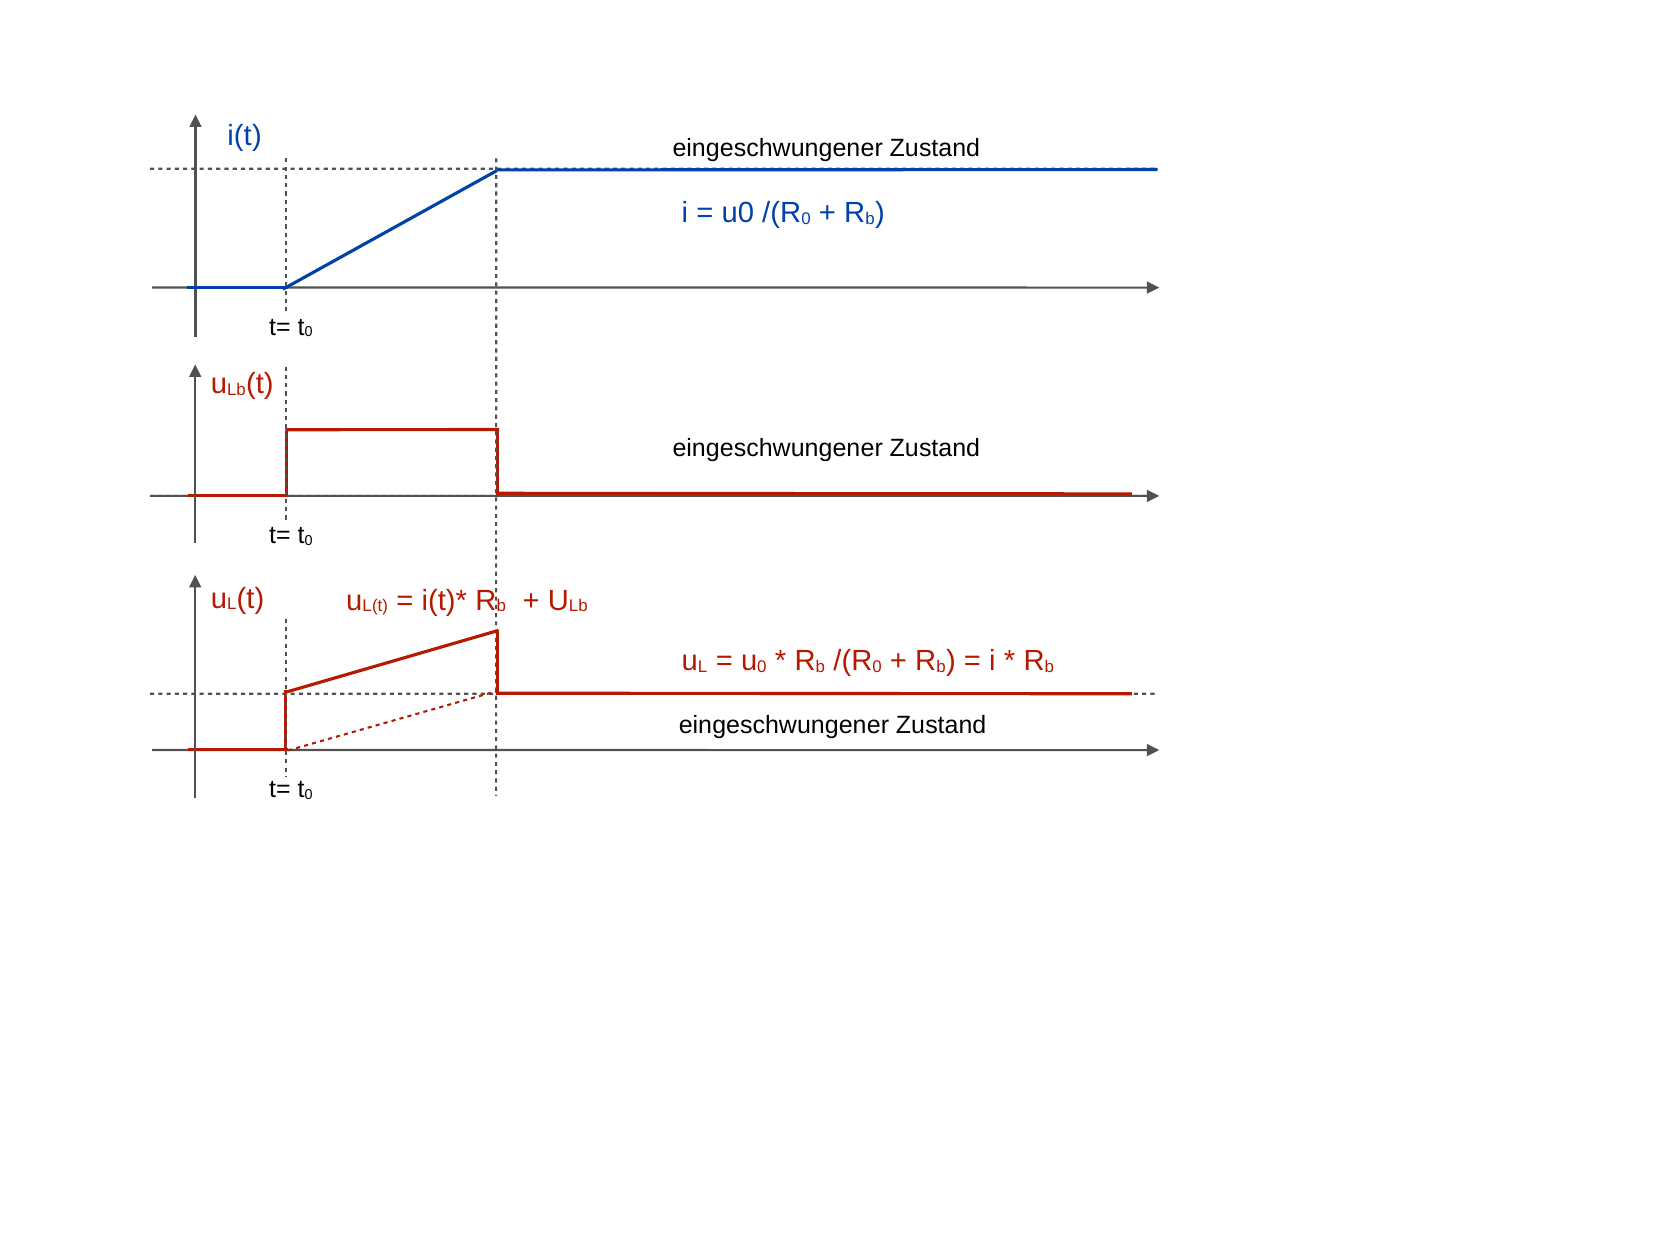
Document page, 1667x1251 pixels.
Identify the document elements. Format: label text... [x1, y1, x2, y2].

text_box uL(t) = i(t)* Rb + ULb [331, 572, 665, 625]
text_box [188, 574, 202, 798]
text_box [1146, 489, 1160, 503]
text_box eingeschwungener Zustand [657, 122, 996, 169]
text_box t= t0 [254, 764, 346, 812]
text_box i(t) [212, 108, 305, 160]
text_box [189, 114, 202, 168]
text_box eingeschwungener Zustand [663, 699, 1003, 747]
text_box t= t0 [254, 302, 346, 349]
text_box uL(t) [195, 570, 319, 623]
text_box eingeschwungener Zustand [657, 422, 996, 470]
text_box t= t0 [254, 510, 346, 557]
text_box [497, 281, 1160, 294]
text_box [288, 743, 1160, 757]
text_box uLb(t) [195, 356, 319, 408]
text_box uL = u0 * Rb /(R0 + Rb) = i * Rb [666, 633, 1165, 685]
text_box [188, 364, 202, 543]
text_box i = u0 /(R0 + Rb) [666, 185, 1000, 237]
